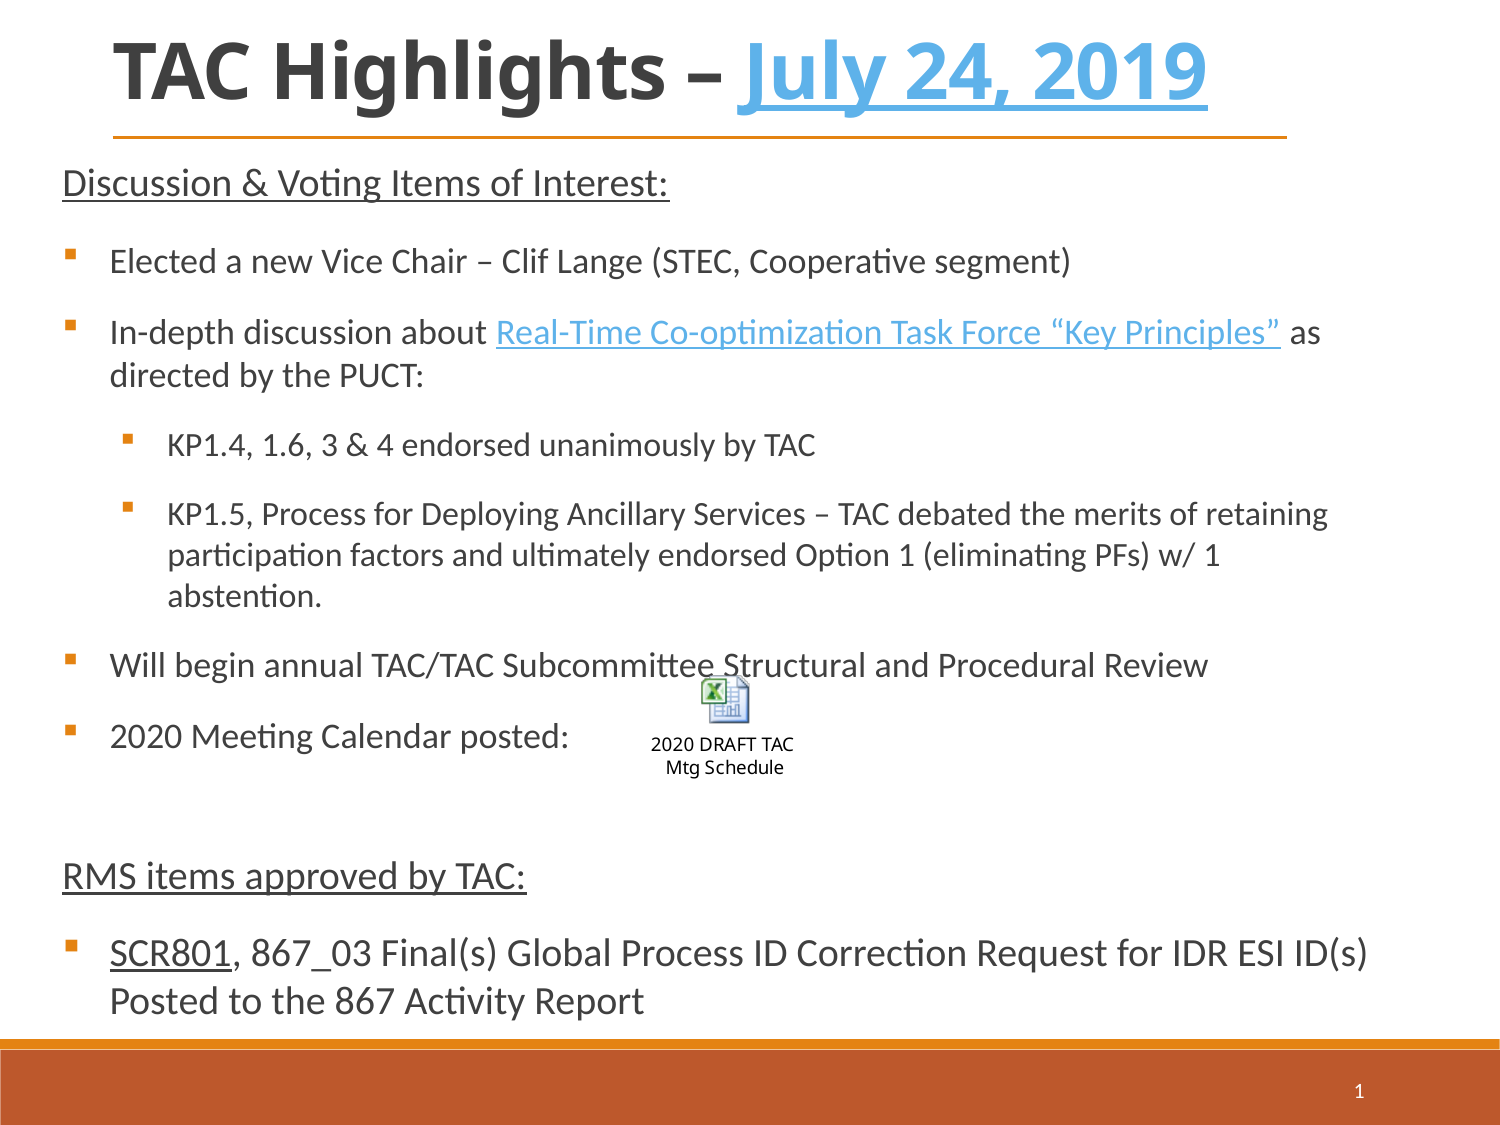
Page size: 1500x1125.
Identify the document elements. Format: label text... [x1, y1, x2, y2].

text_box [649, 674, 801, 803]
title TAC Highlights – July 24, 2019 [97, 19, 1332, 125]
slide_number 1 [1218, 1059, 1380, 1120]
list Discussion & Voting Items of Interest: Elected a new Vice Chair – Clif Lange (STEC, Cooperative segment) In-depth discussion about Real-Time Co-optimization Task Force “Key Principles” as directed by the PUCT: KP1.4, 1.6, 3 & 4 endorsed unanimously by TAC KP1.5, Process for Deploying Ancillary Services – TAC debated the merits of retaining participation factors and ultimately endorsed Option 1 (eliminating PFs) w/ 1 abstention. Will begin annual TAC/TAC Subcommittee Structural and Procedural Review 2020 Meeting Calendar posted: RMS items approved by TAC: SCR801, 867_03 Final(s) Global Process ID Correction Request for IDR ESI ID(s) Posted to the 867 Activity Report [62, 137, 1380, 1038]
